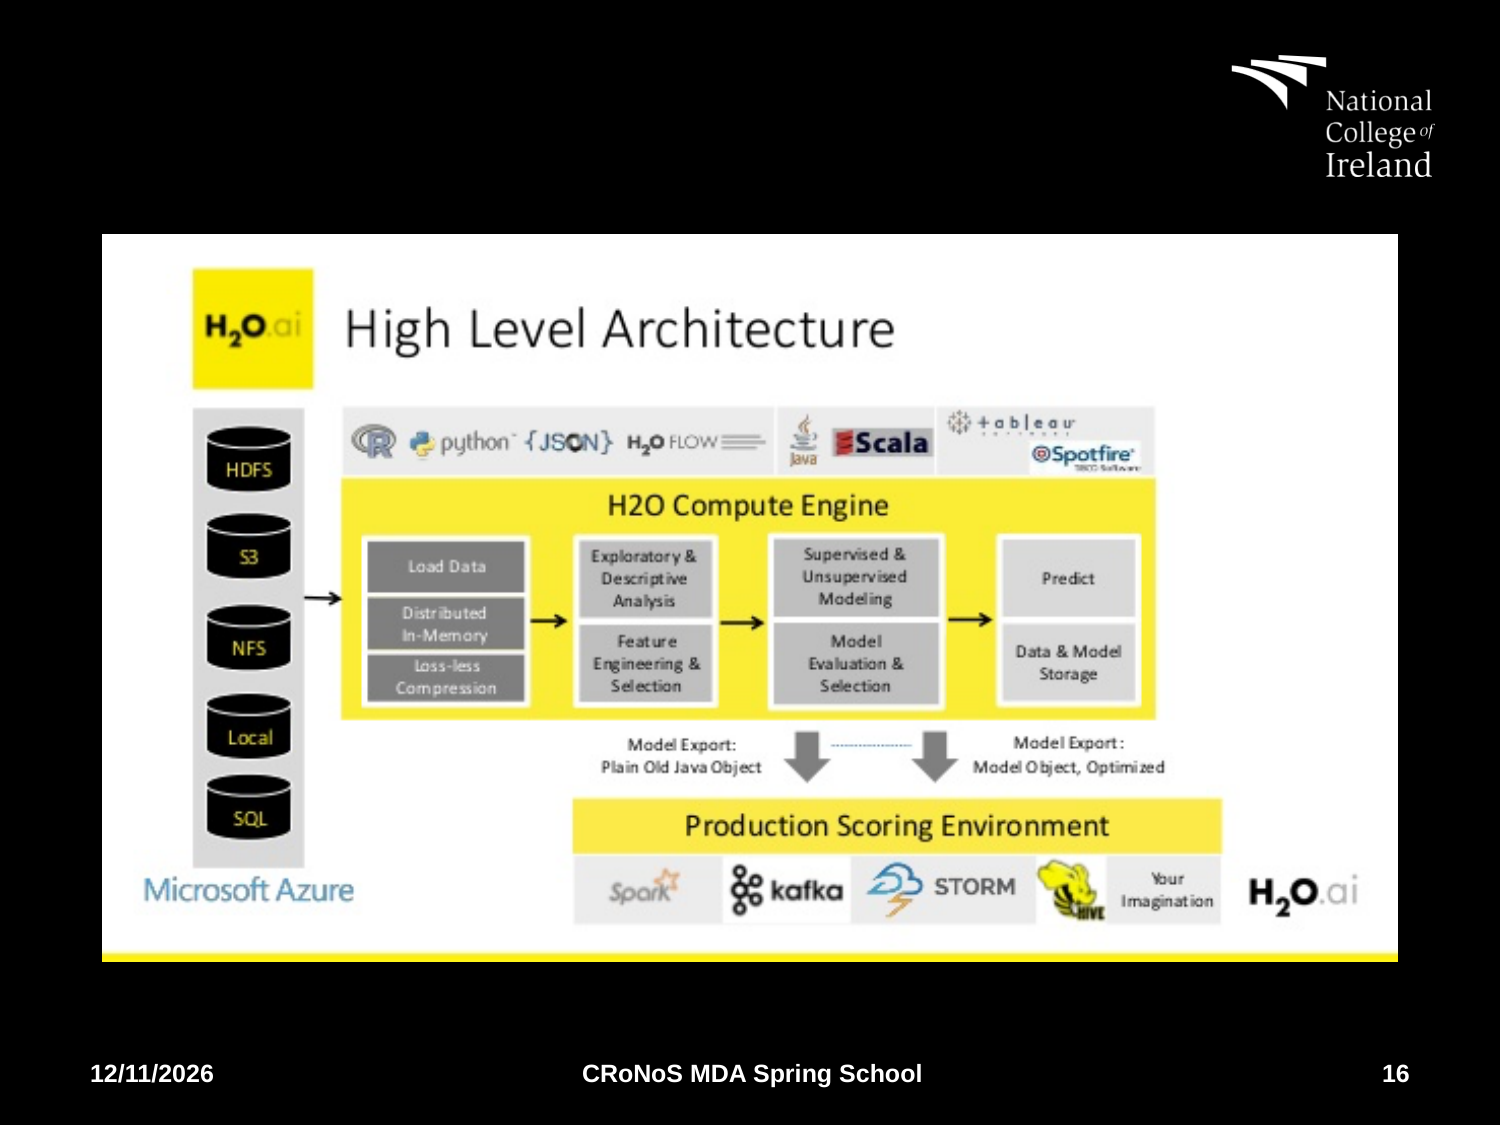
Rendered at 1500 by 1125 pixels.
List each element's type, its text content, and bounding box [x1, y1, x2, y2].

footer CRoNoS MDA Spring School [458, 1042, 1047, 1103]
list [101, 234, 1398, 962]
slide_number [75, 1042, 425, 1103]
picture [1231, 54, 1436, 178]
slide_number 16 [1074, 1042, 1425, 1103]
